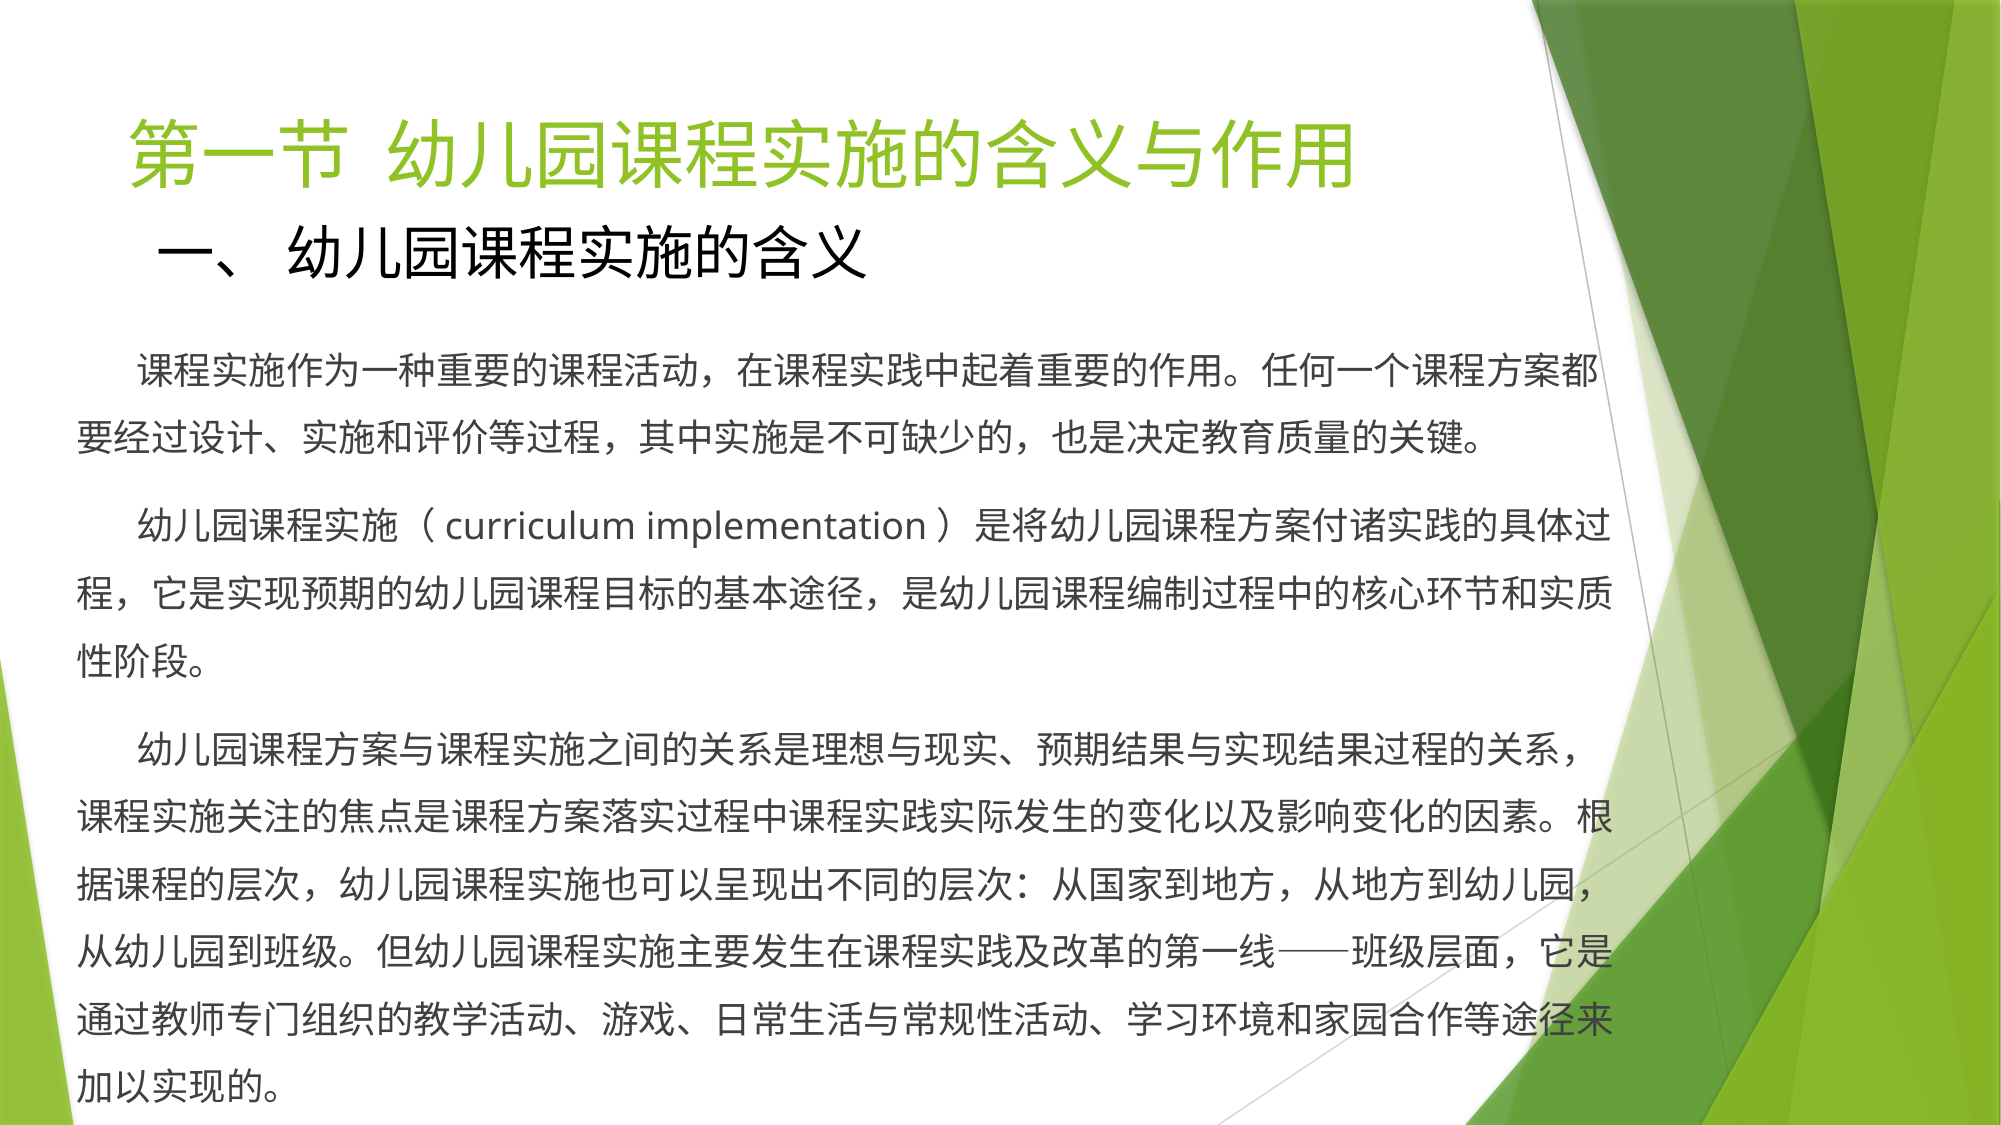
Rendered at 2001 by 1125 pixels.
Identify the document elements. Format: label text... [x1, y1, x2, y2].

list 课程实施作为一种重要的课程活动，在课程实践中起着重要的作用。任何一个课程方案都要经过设计、实施和评价等过程，其中实施是不可缺少的，也是决定教育质量的关键。 幼儿园课程实施（curriculum implementation）是将幼儿园课程方案付诸实践的具体过程，它是实现预期的幼儿园课程目标的基本途径，是幼儿园课程编制过程中的核心环节和实质性阶段。 幼儿园课程方案与课程实施之间的关系是理想与现实、预期结果与实现结果过程的关系，课程实施关注的焦点是课程方案落实过程中课程实践实际发生的变化以及影响变化的因素。根据课程的层次，幼儿园课程实施也可以呈现出不同的层次：从国家到地方，从地方到幼儿园，从幼儿园到班级。但幼儿园课程实施主要发生在课程实践及改革的第一线——班级层面，它是通过教师专门组织的教学活动、游戏、日常生活与常规性活动、学习环境和家园合作等途径来加以实现的。 [61, 316, 1630, 1125]
text_box 一、 幼儿园课程实施的含义 [141, 208, 1451, 294]
title 第一节 幼儿园课程实施的含义与作用 [111, 99, 1522, 316]
